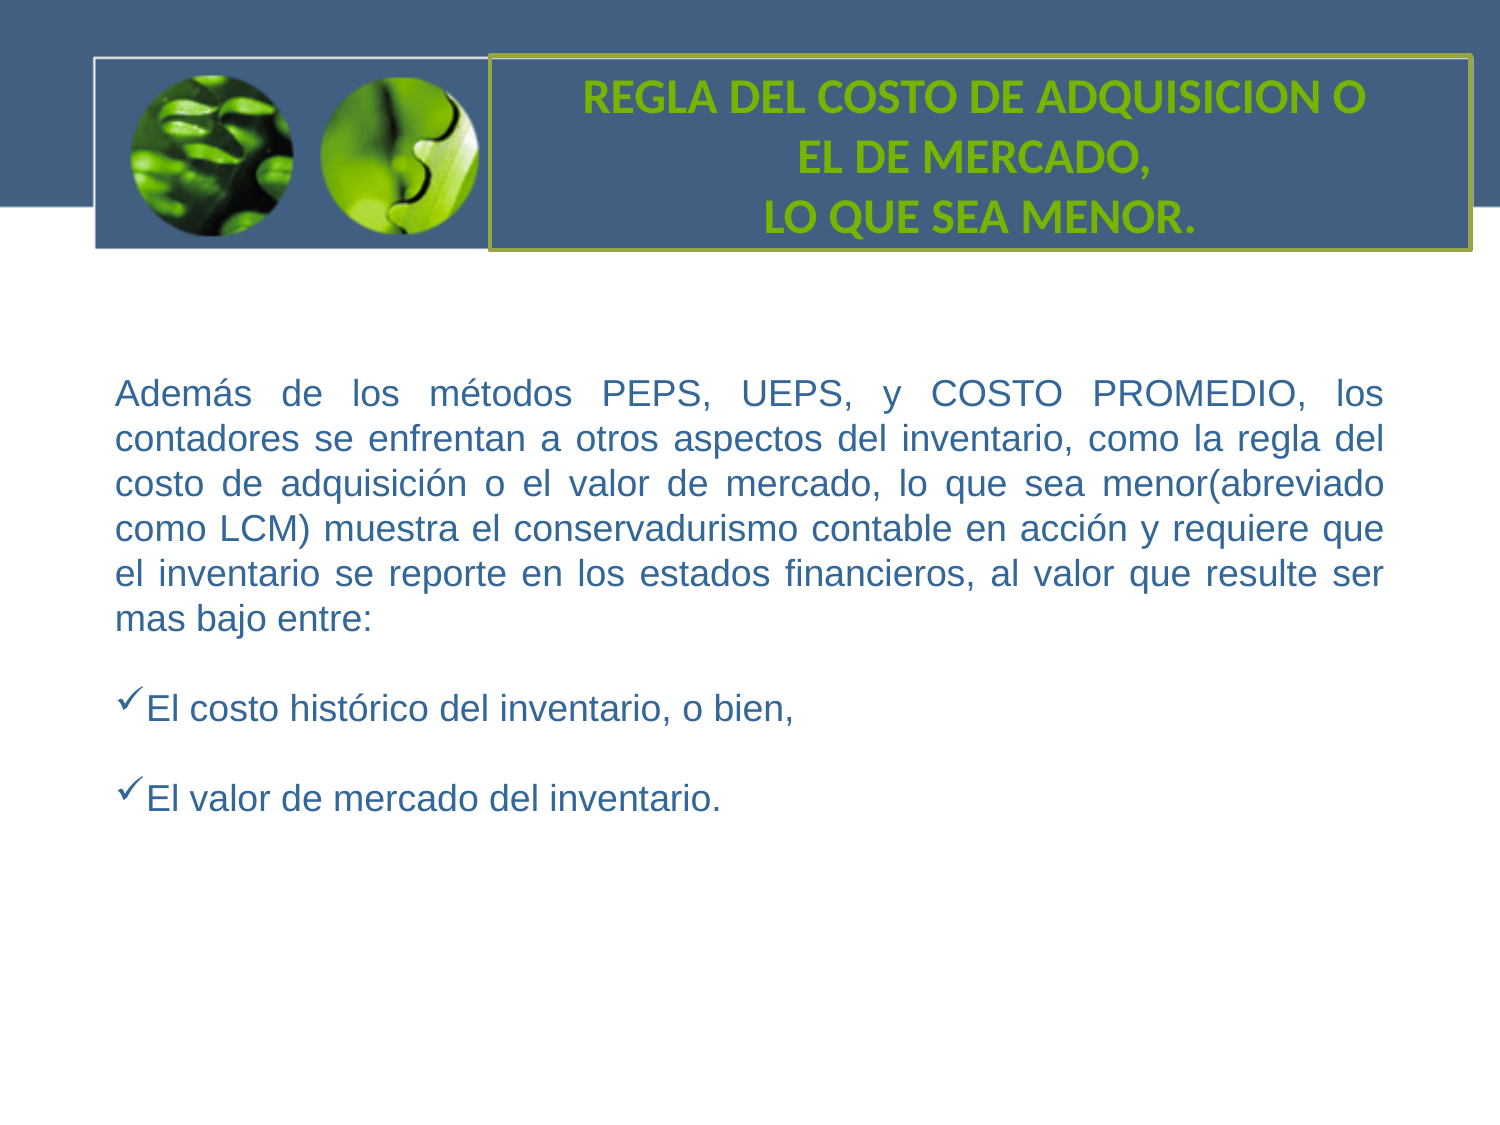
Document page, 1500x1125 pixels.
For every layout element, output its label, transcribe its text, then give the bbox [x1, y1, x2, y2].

text_box Además de los métodos PEPS, UEPS, y COSTO PROMEDIO, los contadores se enfrentan a otros aspectos del inventario, como la regla del costo de adquisición o el valor de mercado, lo que sea menor(abreviado como LCM) muestra el conservadurismo contable en acción y requiere que el inventario se reporte en los estados financieros, al valor que resulte ser mas bajo entre: El costo histórico del inventario, o bien, El valor de mercado del inventario. [100, 361, 1400, 872]
picture [0, 0, 1500, 1125]
text_box REGLA DEL COSTO DE ADQUISICION O EL DE MERCADO, LO QUE SEA MENOR. [488, 53, 1473, 252]
